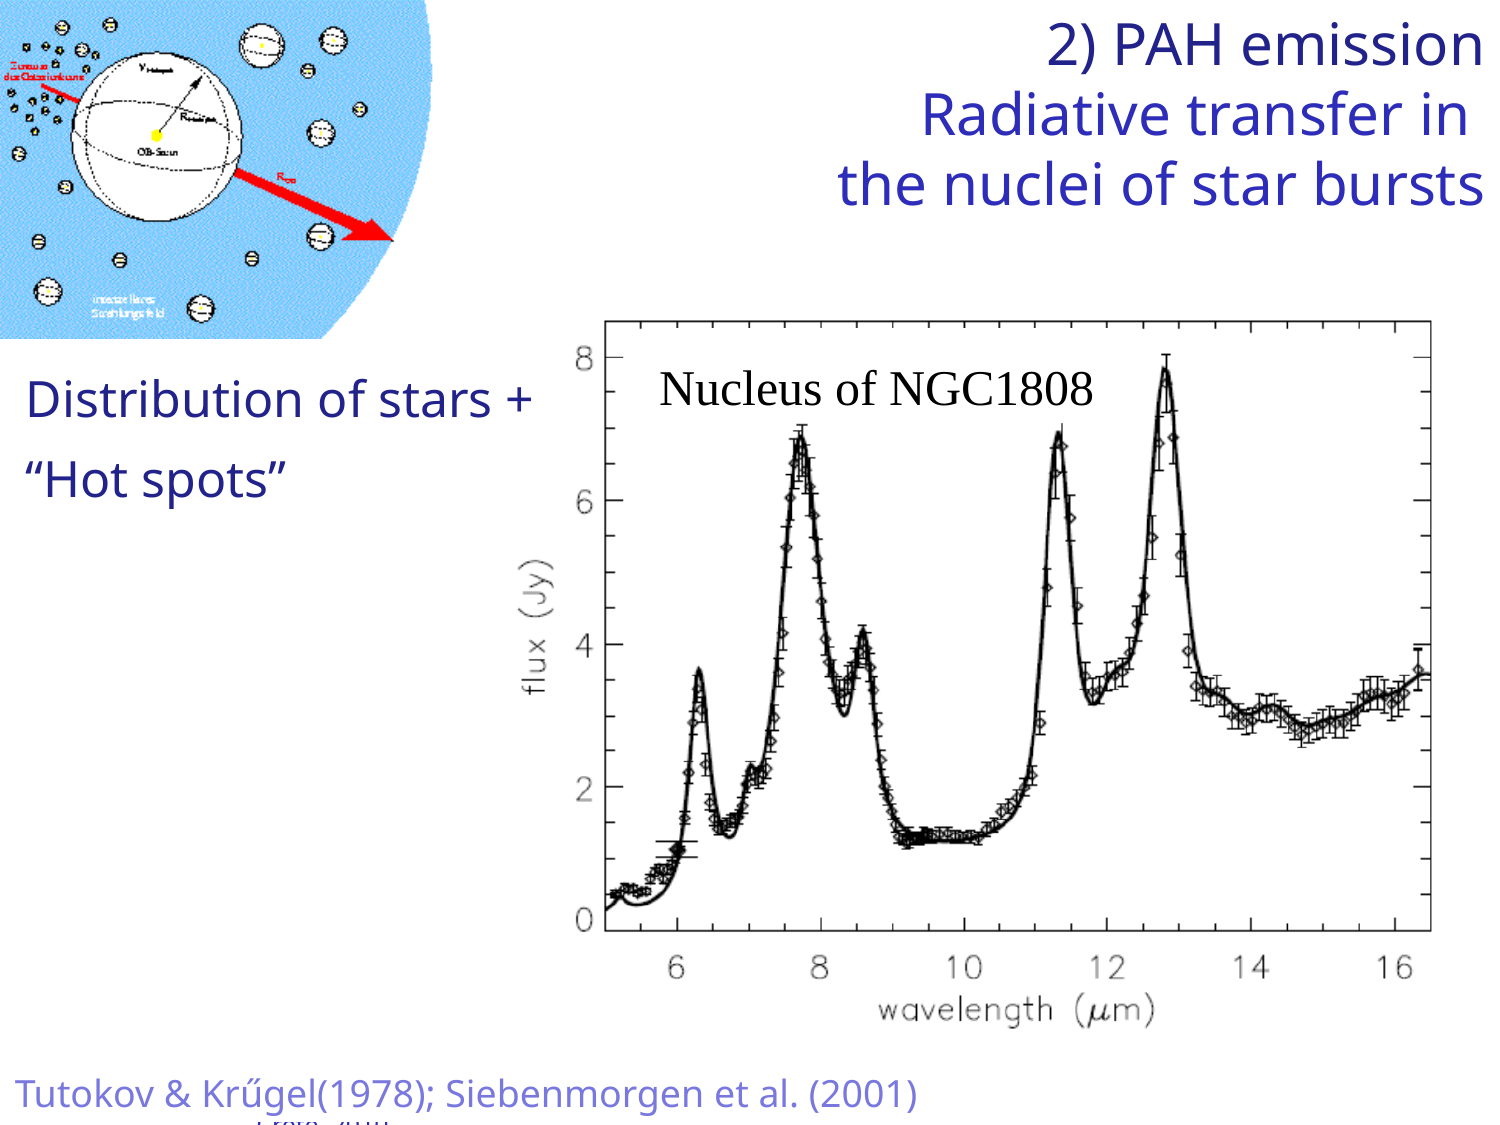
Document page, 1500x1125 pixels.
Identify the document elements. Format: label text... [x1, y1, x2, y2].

text_box Tutokov & Krűgel(1978); Siebenmorgen et al. (2001) [0, 1046, 961, 1122]
picture [0, 0, 434, 339]
text_box 2) PAH emission Radiative transfer in the nuclei of star bursts [655, 0, 1500, 211]
text_box Distribution of stars + “Hot spots” [11, 347, 433, 516]
picture [438, 257, 1500, 1079]
